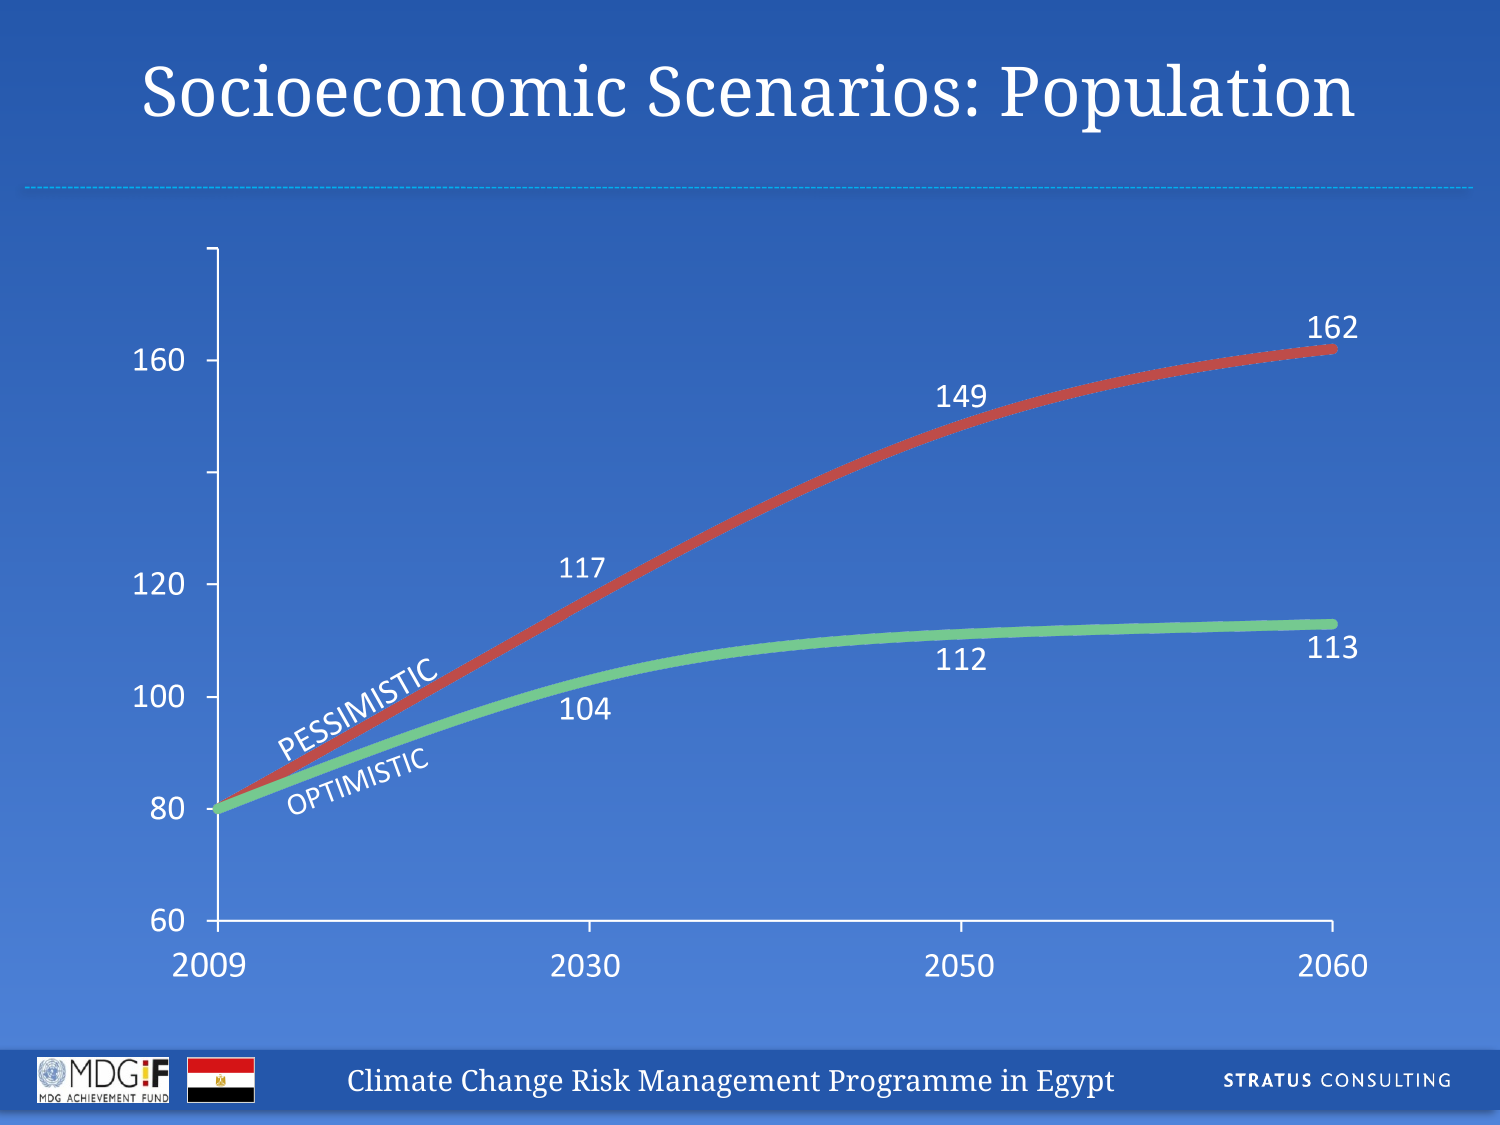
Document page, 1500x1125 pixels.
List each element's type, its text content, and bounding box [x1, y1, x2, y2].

picture [131, 247, 1369, 988]
title Socioeconomic Scenarios: Population [112, 0, 1388, 138]
picture [1224, 1073, 1450, 1087]
picture [37, 1057, 169, 1103]
picture [187, 1057, 255, 1103]
